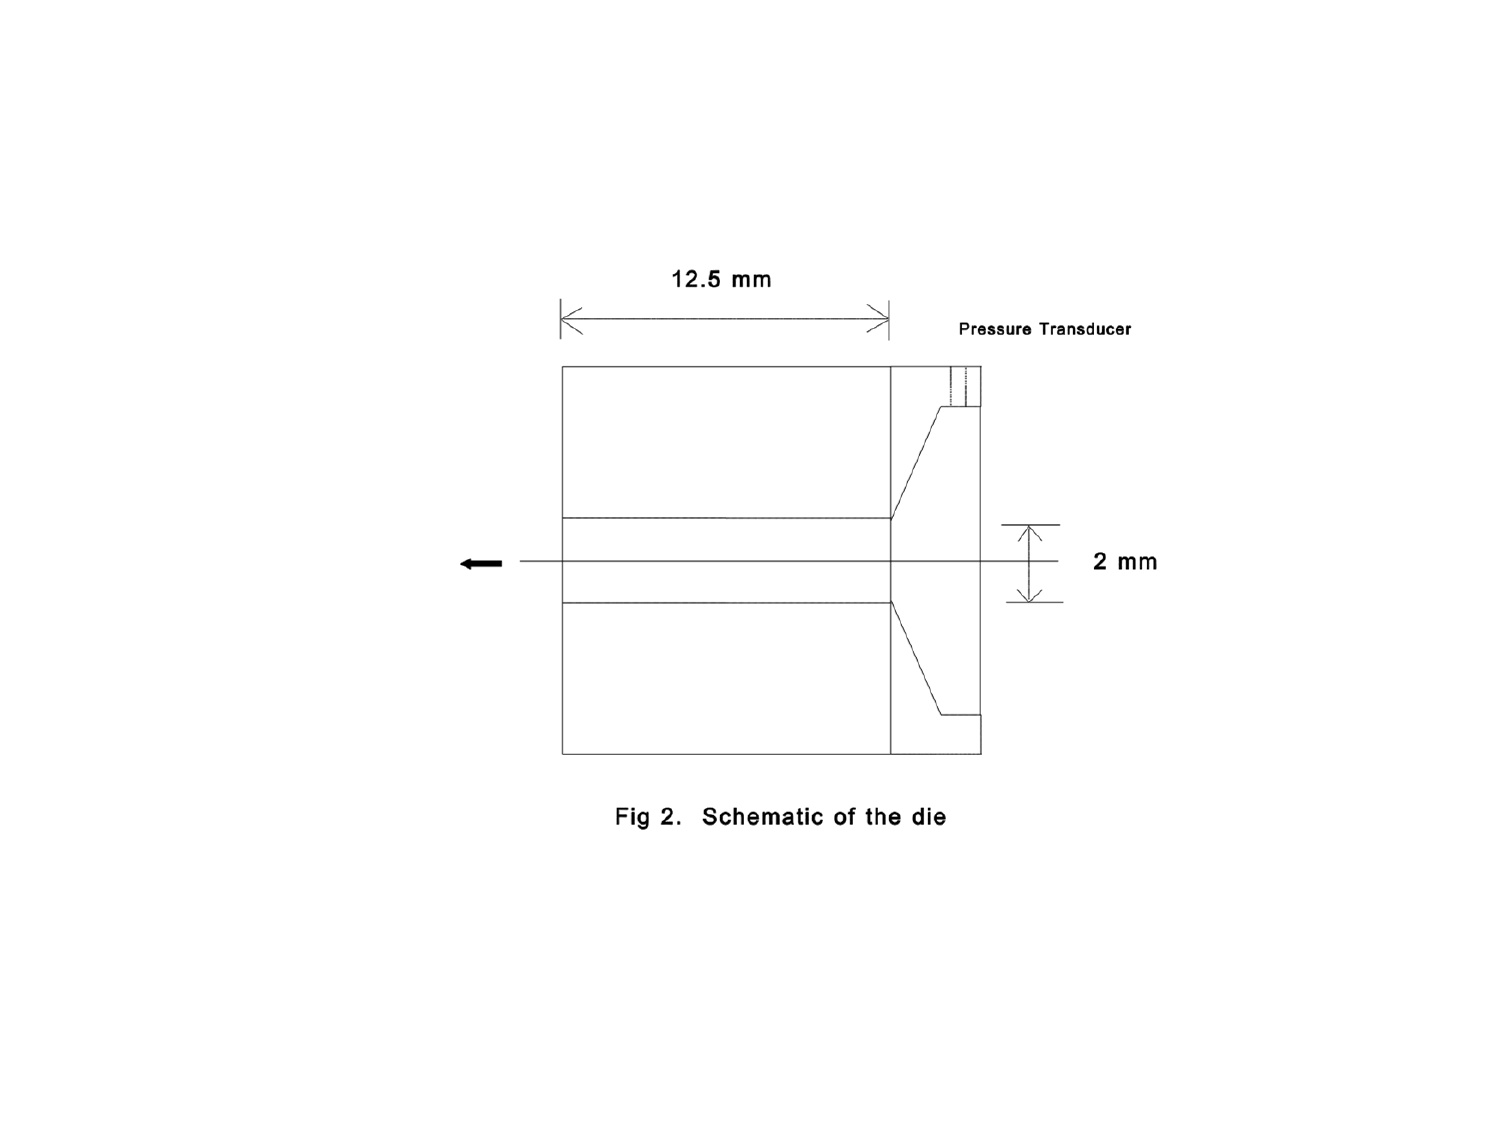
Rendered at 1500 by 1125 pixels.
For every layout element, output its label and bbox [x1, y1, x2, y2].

picture [334, 262, 1166, 863]
